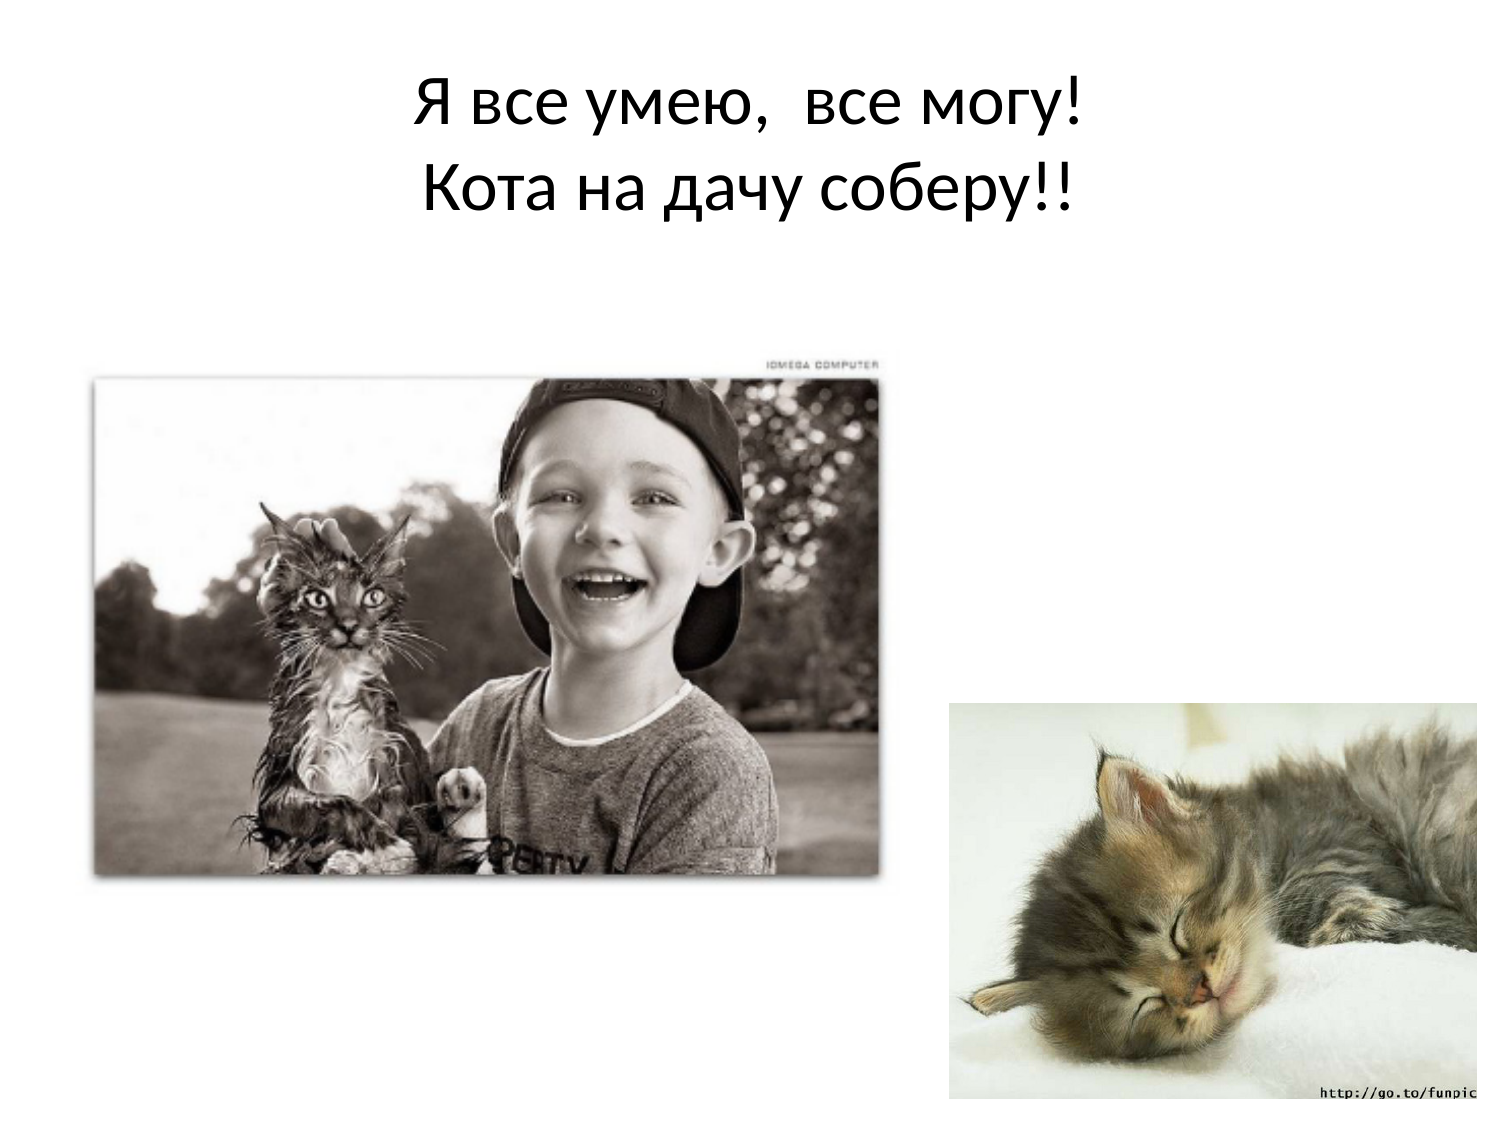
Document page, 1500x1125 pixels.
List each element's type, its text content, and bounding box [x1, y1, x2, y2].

picture [58, 269, 944, 938]
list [948, 702, 1477, 1099]
title Я все умею, все могу! Кота на дачу соберу!! [75, 45, 1425, 233]
